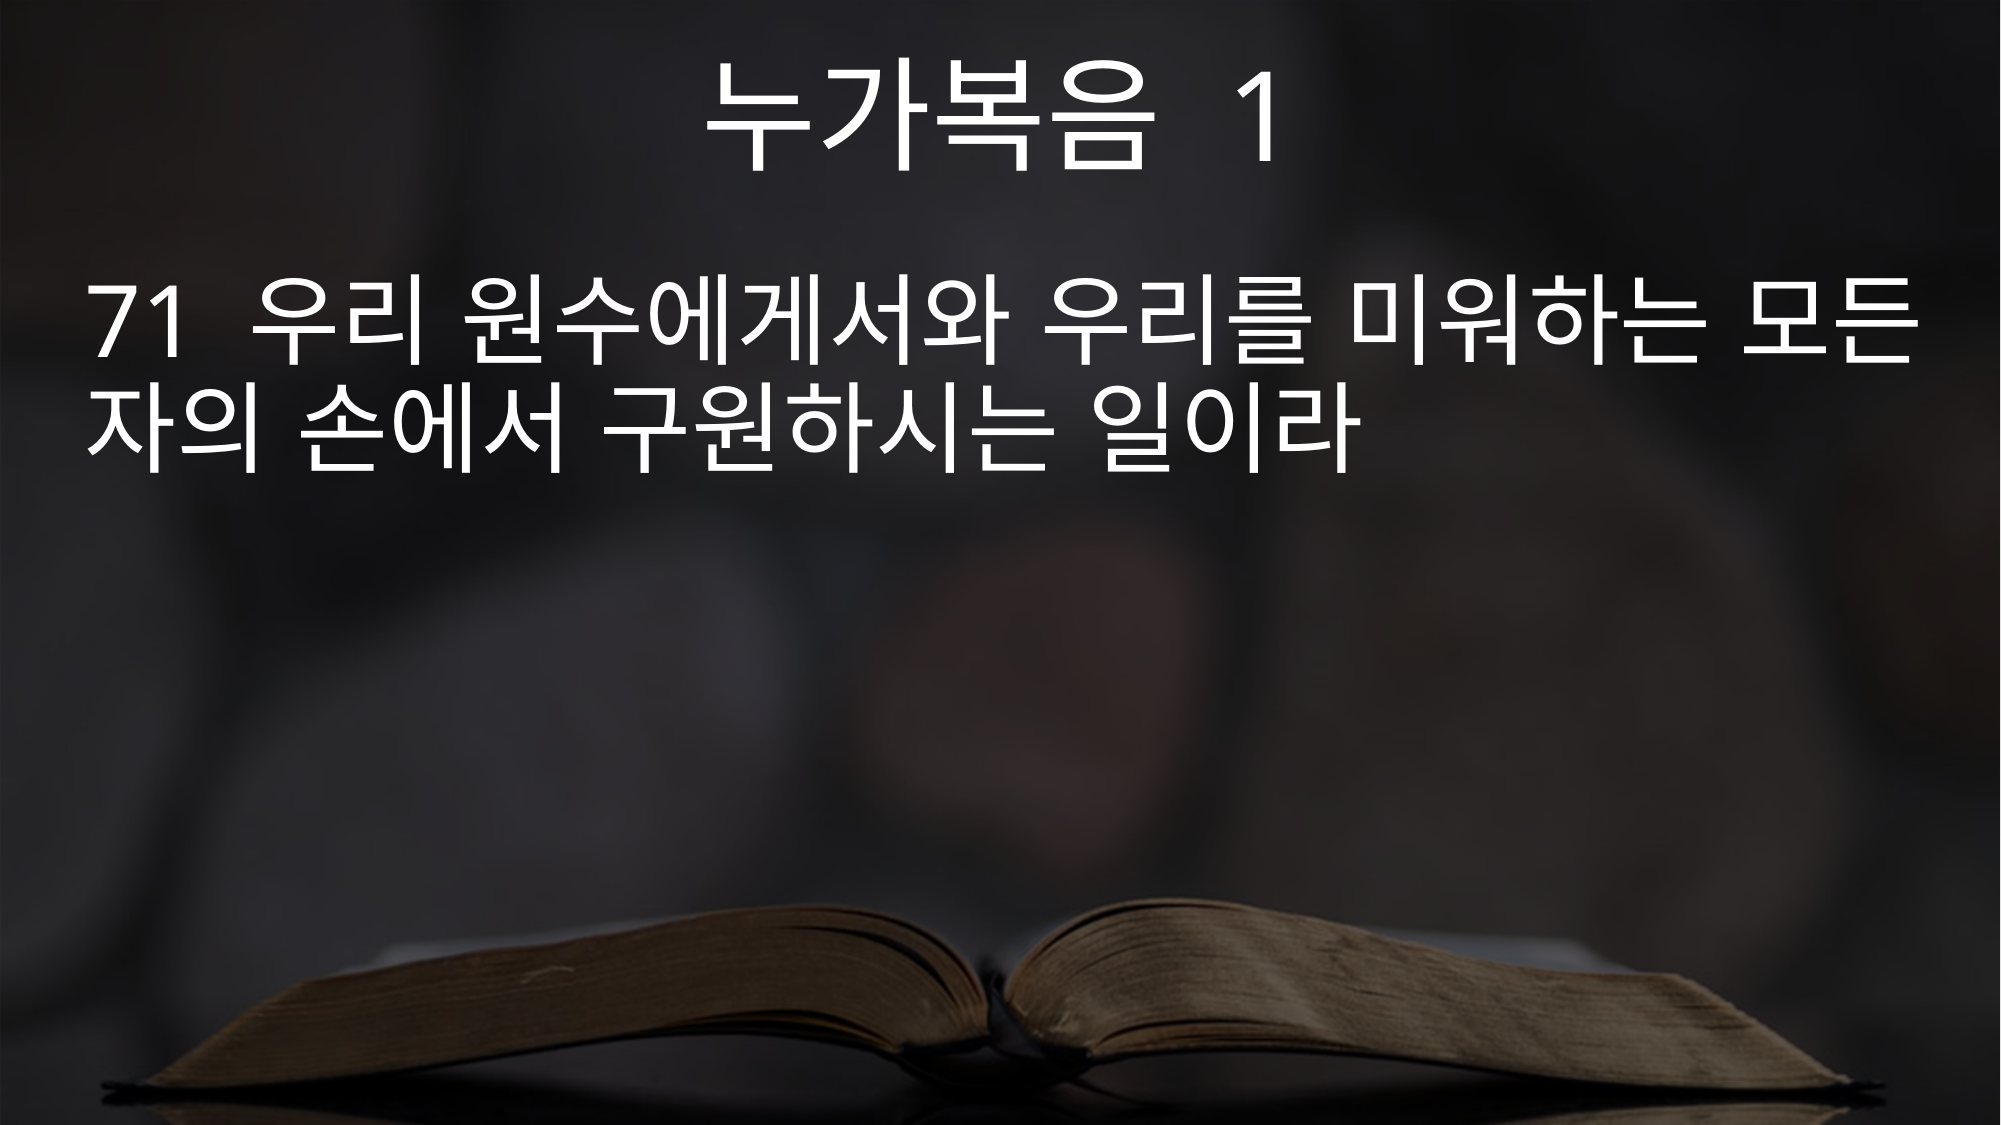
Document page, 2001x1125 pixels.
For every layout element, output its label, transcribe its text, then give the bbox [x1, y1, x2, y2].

picture [0, 0, 2001, 1125]
list 71 우리 원수에게서와 우리를 미워하는 모든 자의 손에서 구원하시는 일이라 [69, 263, 1953, 423]
footer 누가복음 1 [0, 32, 2000, 192]
